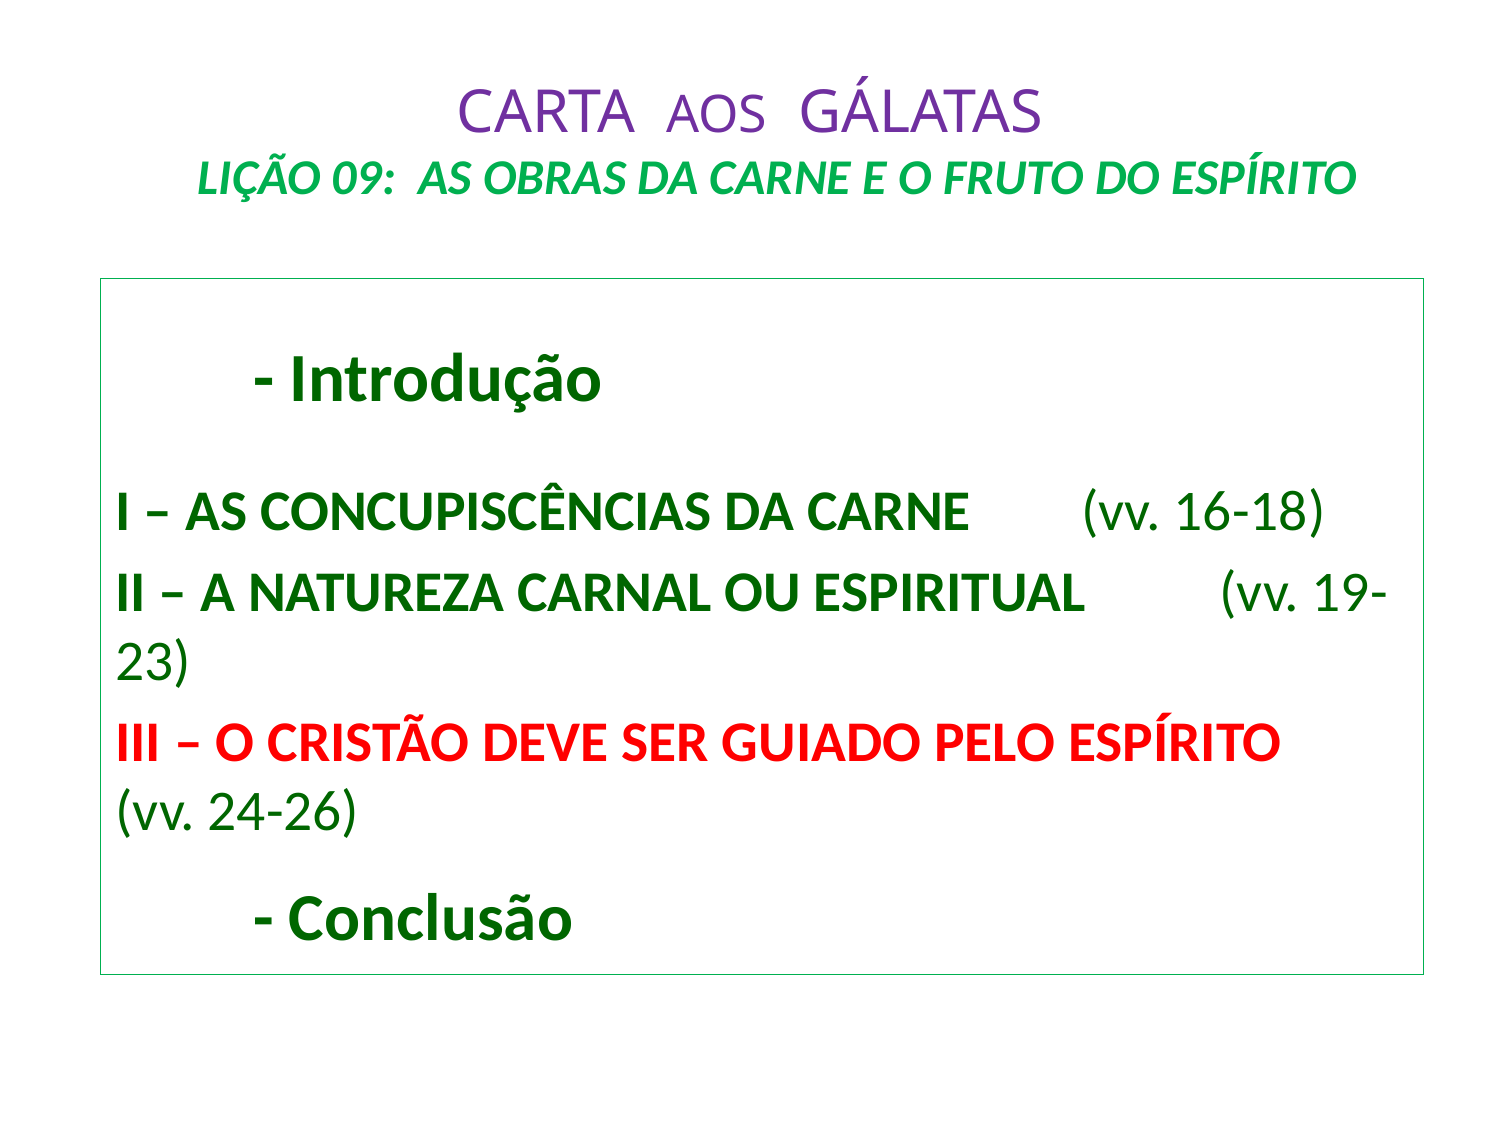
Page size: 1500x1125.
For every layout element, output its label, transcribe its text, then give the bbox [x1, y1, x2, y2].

list - Introdução I – AS CONCUPISCÊNCIAS DA CARNE (vv. 16-18) II – A NATUREZA CARNAL OU ESPIRITUAL (vv. 19-23) III – O CRISTÃO DEVE SER GUIADO PELO ESPÍRITO (vv. 24-26) - Conclusão [100, 278, 1424, 975]
title CARTA AOS GÁLATAS LIÇÃO 09: AS OBRAS DA CARNE E O FRUTO DO ESPÍRITO [75, 45, 1425, 233]
